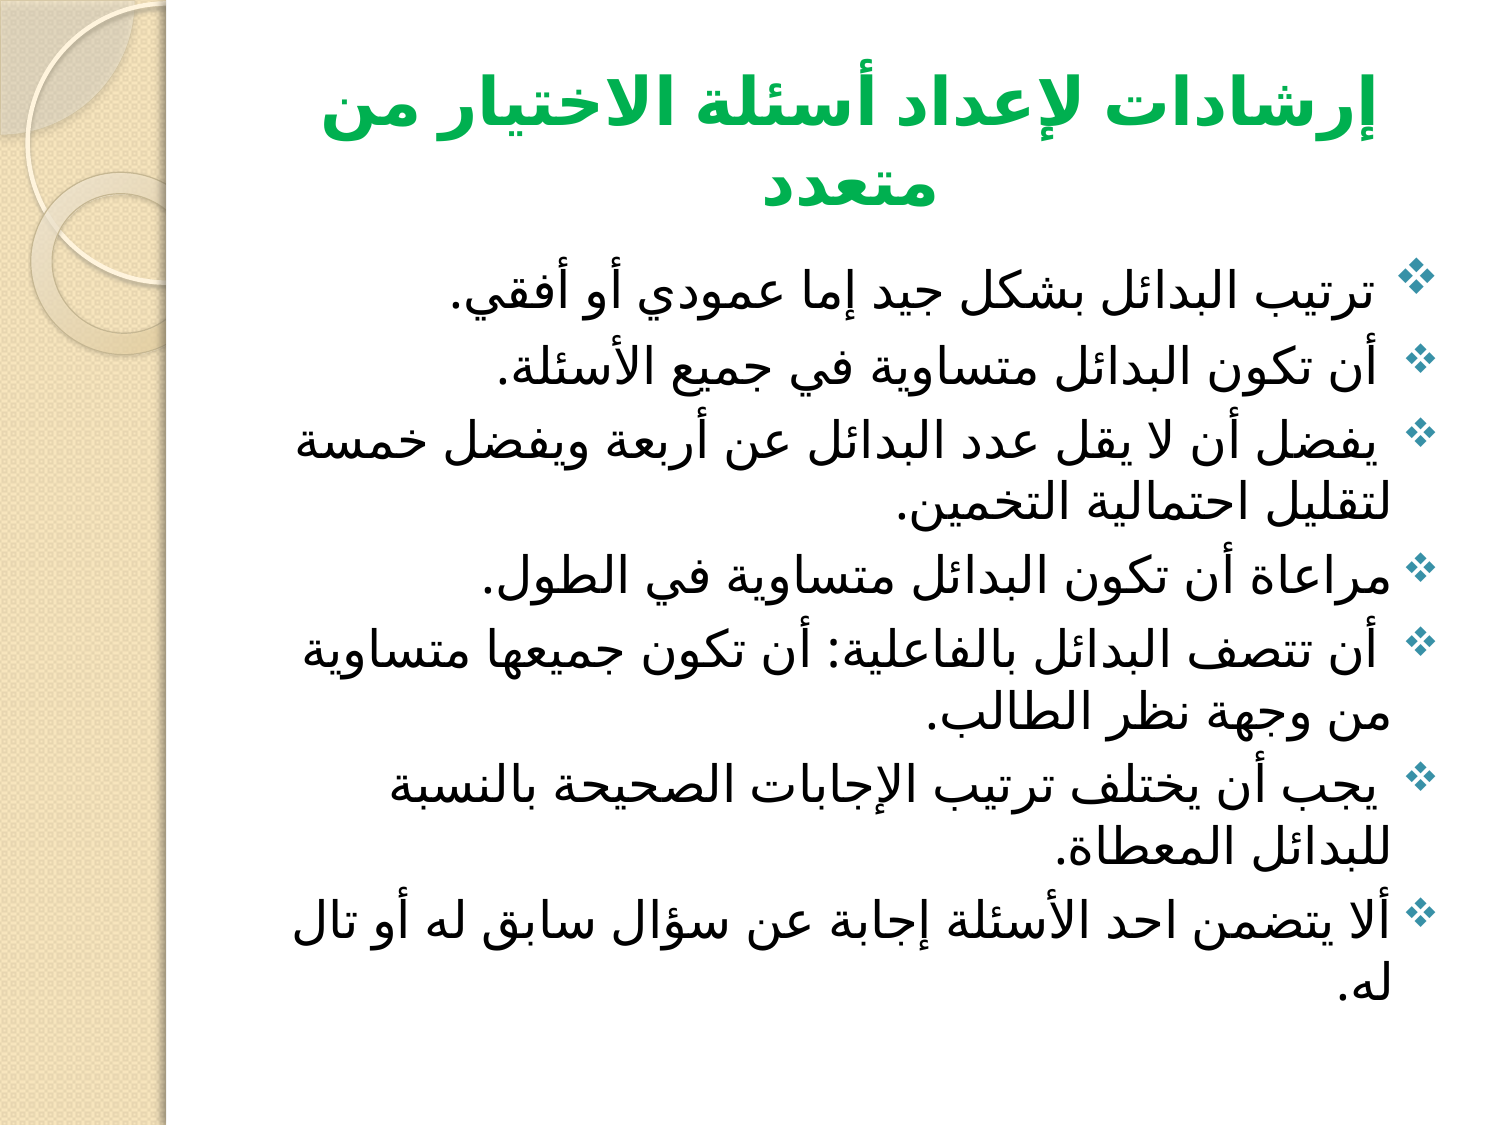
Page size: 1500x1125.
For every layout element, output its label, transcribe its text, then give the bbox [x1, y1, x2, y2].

list ترتيب البدائل بشكل جيد إما عمودي أو أفقي. أن تكون البدائل متساوية في جميع الأسئلة. يفضل أن لا يقل عدد البدائل عن أربعة ويفضل خمسة لتقليل احتمالية التخمين. مراعاة أن تكون البدائل متساوية في الطول. أن تتصف البدائل بالفاعلية: أن تكون جميعها متساوية من وجهة نظر الطالب. يجب أن يختلف ترتيب الإجابات الصحيحة بالنسبة للبدائل المعطاة. ألا يتضمن احد الأسئلة إجابة عن سؤال سابق له أو تال له. [235, 237, 1466, 1025]
title إرشادات لإعداد أسئلة الاختيار من متعدد [235, 45, 1466, 233]
